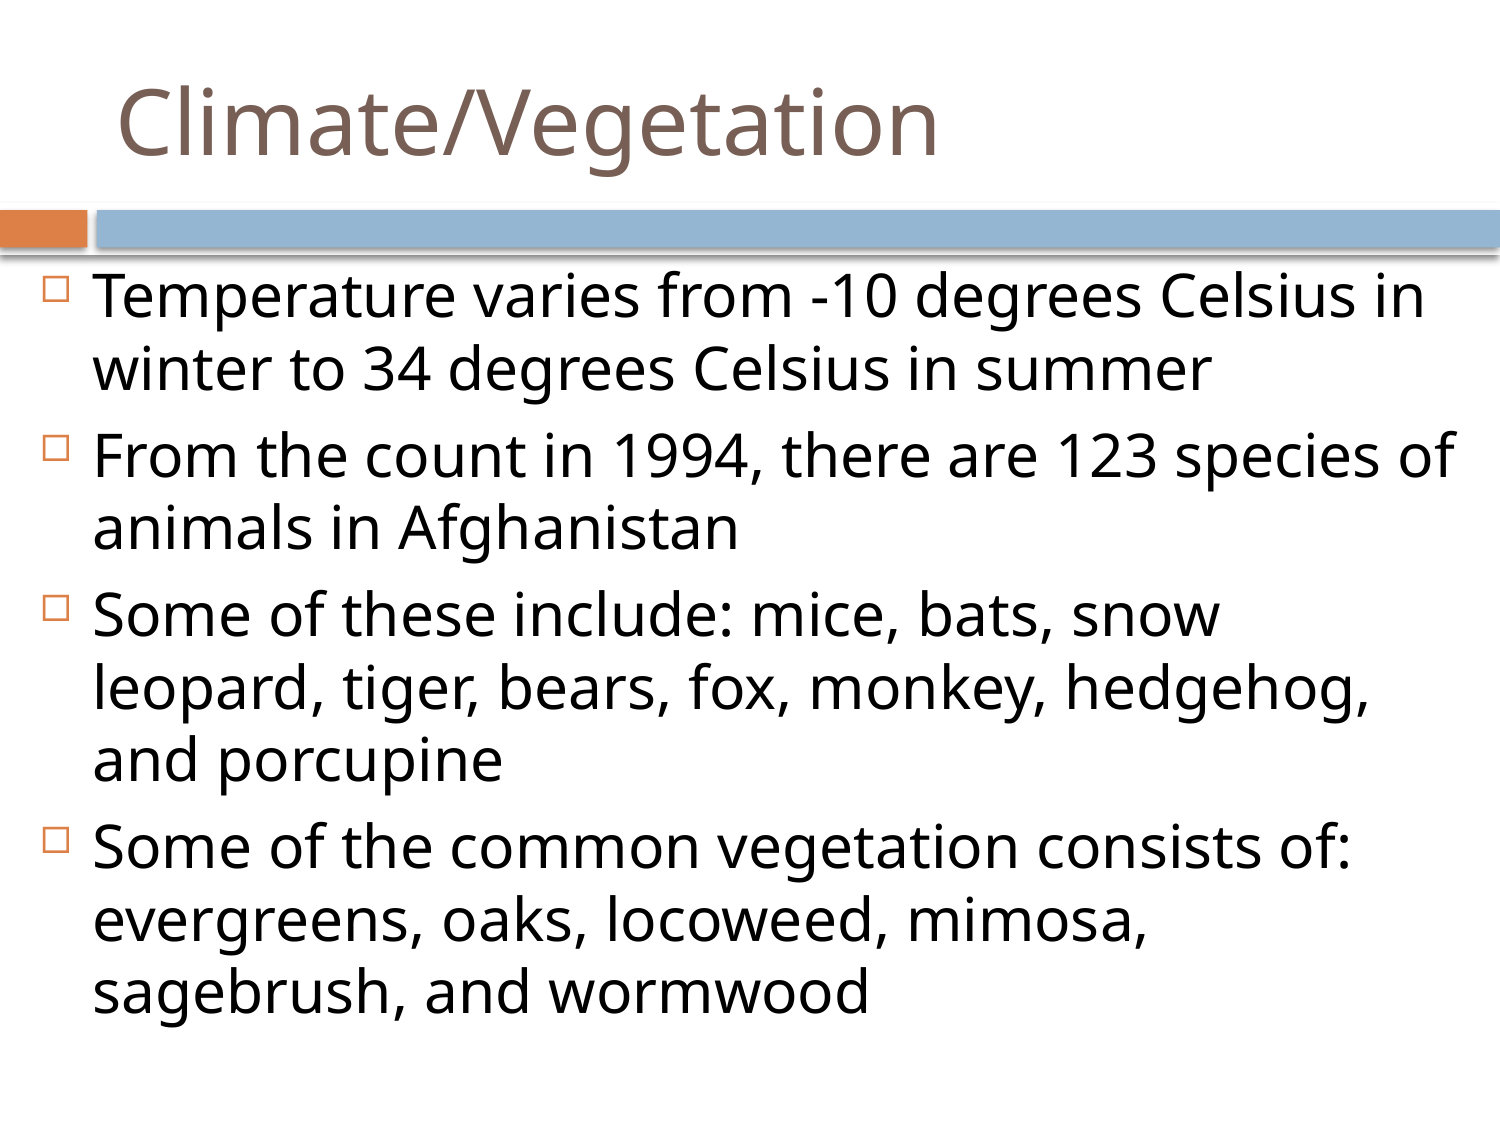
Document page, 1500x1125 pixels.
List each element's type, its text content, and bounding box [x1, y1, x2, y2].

title Climate/Vegetation [100, 37, 1438, 200]
list Temperature varies from -10 degrees Celsius in winter to 34 degrees Celsius in summer From the count in 1994, there are 123 species of animals in Afghanistan Some of these include: mice, bats, snow leopard, tiger, bears, fox, monkey, hedgehog, and porcupine Some of the common vegetation consists of: evergreens, oaks, locoweed, mimosa, sagebrush, and wormwood [24, 249, 1475, 1113]
